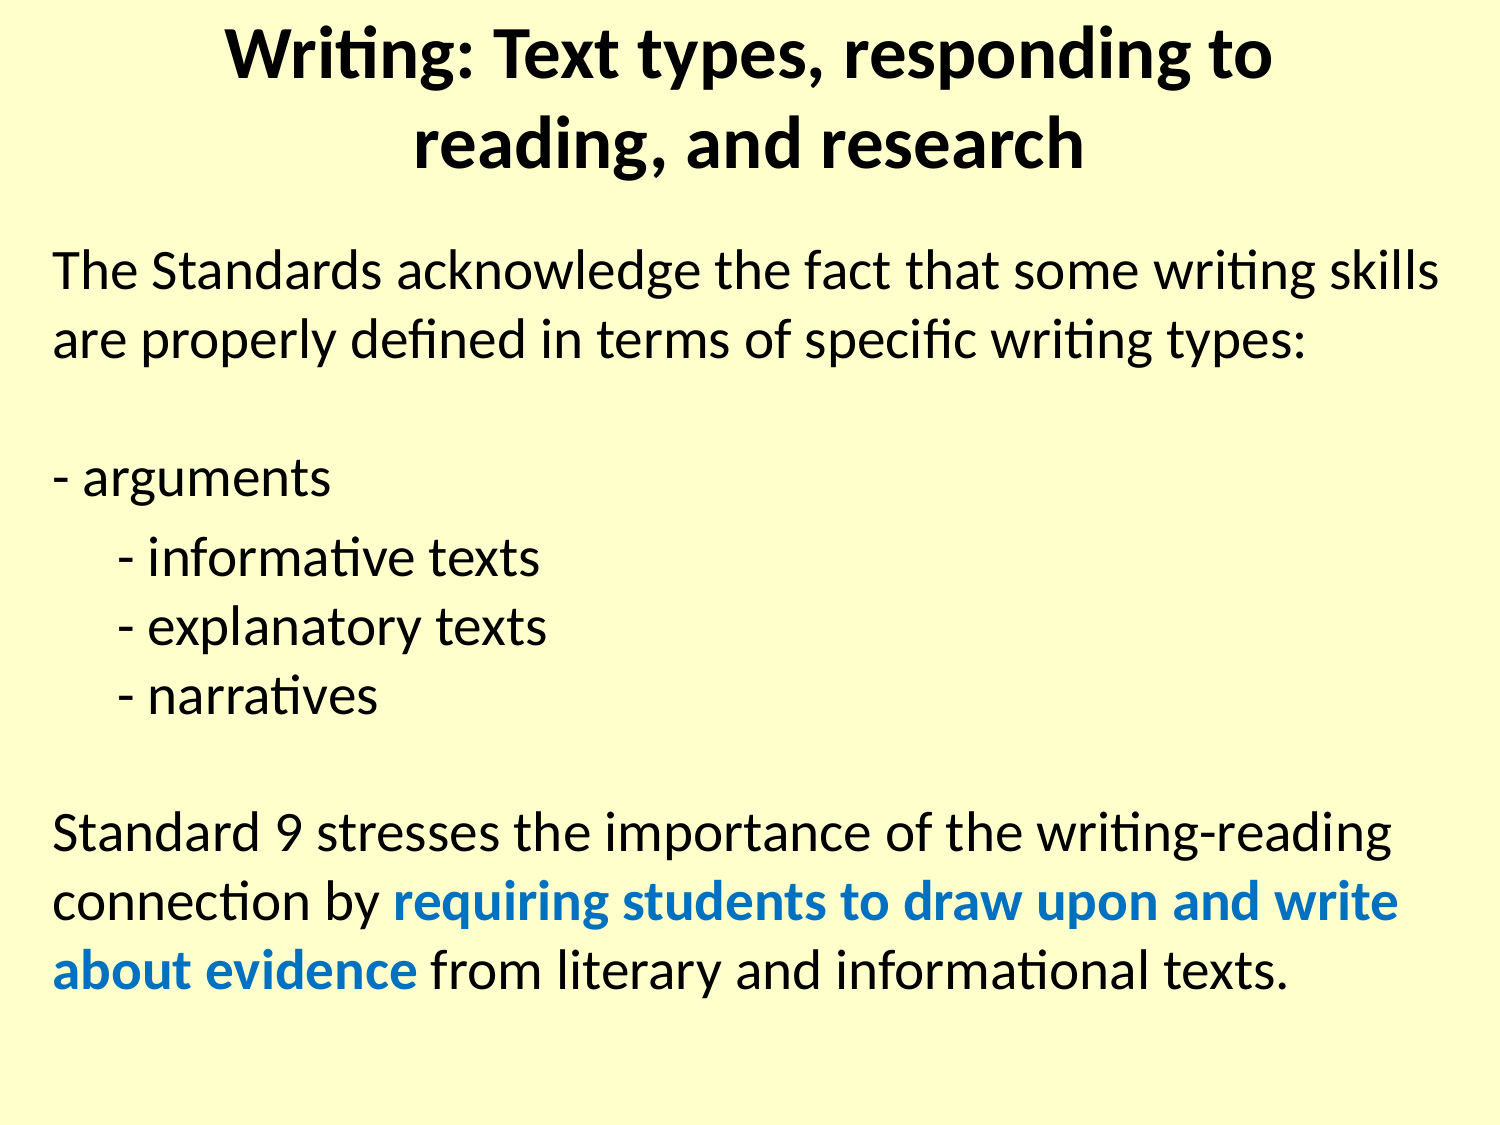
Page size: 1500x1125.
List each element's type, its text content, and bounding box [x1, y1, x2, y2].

list The Standards acknowledge the fact that some writing skills are properly defined in terms of specific writing types: - arguments - informative texts - explanatory texts - narratives Standard 9 stresses the importance of the writing-reading connection by requiring students to draw upon and write about evidence from literary and informational texts. [37, 224, 1463, 1113]
title Writing: Text types, responding to reading, and research [75, 45, 1425, 224]
